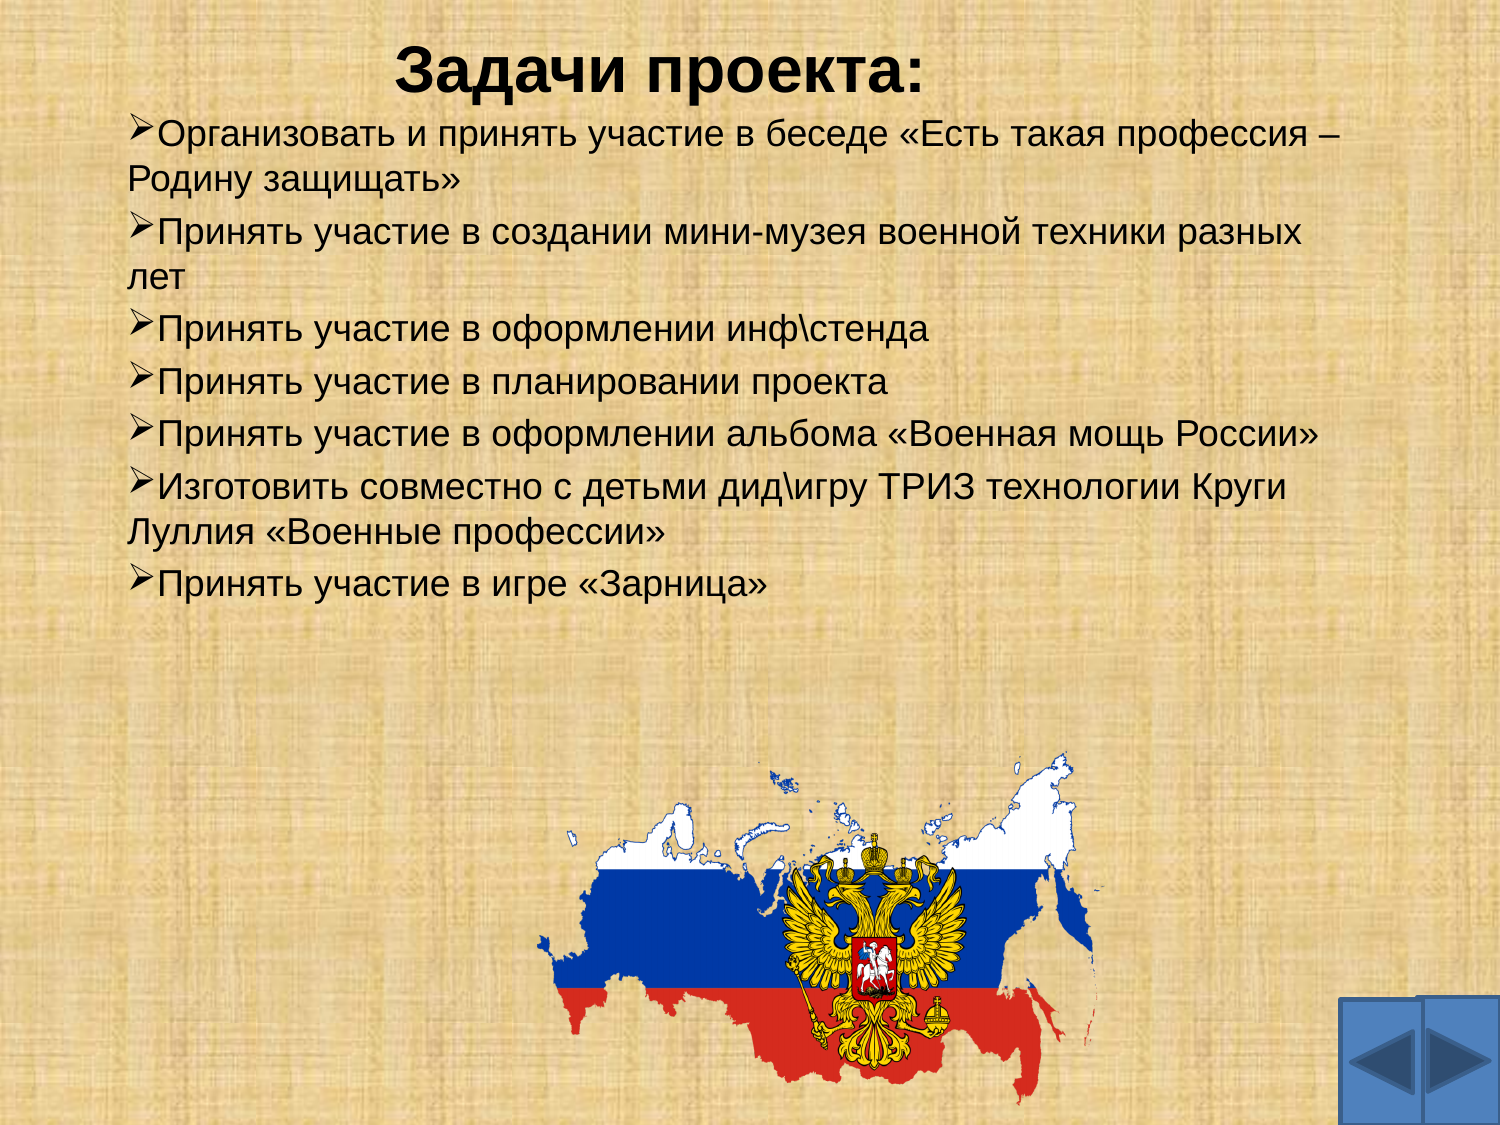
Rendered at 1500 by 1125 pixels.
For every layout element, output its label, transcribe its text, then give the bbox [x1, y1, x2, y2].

picture [0, 0, 1500, 1125]
title Задачи проекта: [75, 19, 1247, 114]
text_box [1338, 997, 1425, 1125]
list Организовать и принять участие в беседе «Есть такая профессия –Родину защищать» Принять участие в создании мини-музея военной техники разных лет Принять участие в оформлении инф\стенда Принять участие в планировании проекта Принять участие в оформлении альбома «Военная мощь России» Изготовить совместно с детьми дид\игру ТРИЗ технологии Круги Луллия «Военные профессии» Принять участие в игре «Зарница» [112, 101, 1376, 693]
text_box [1415, 995, 1500, 1125]
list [537, 751, 1105, 1107]
